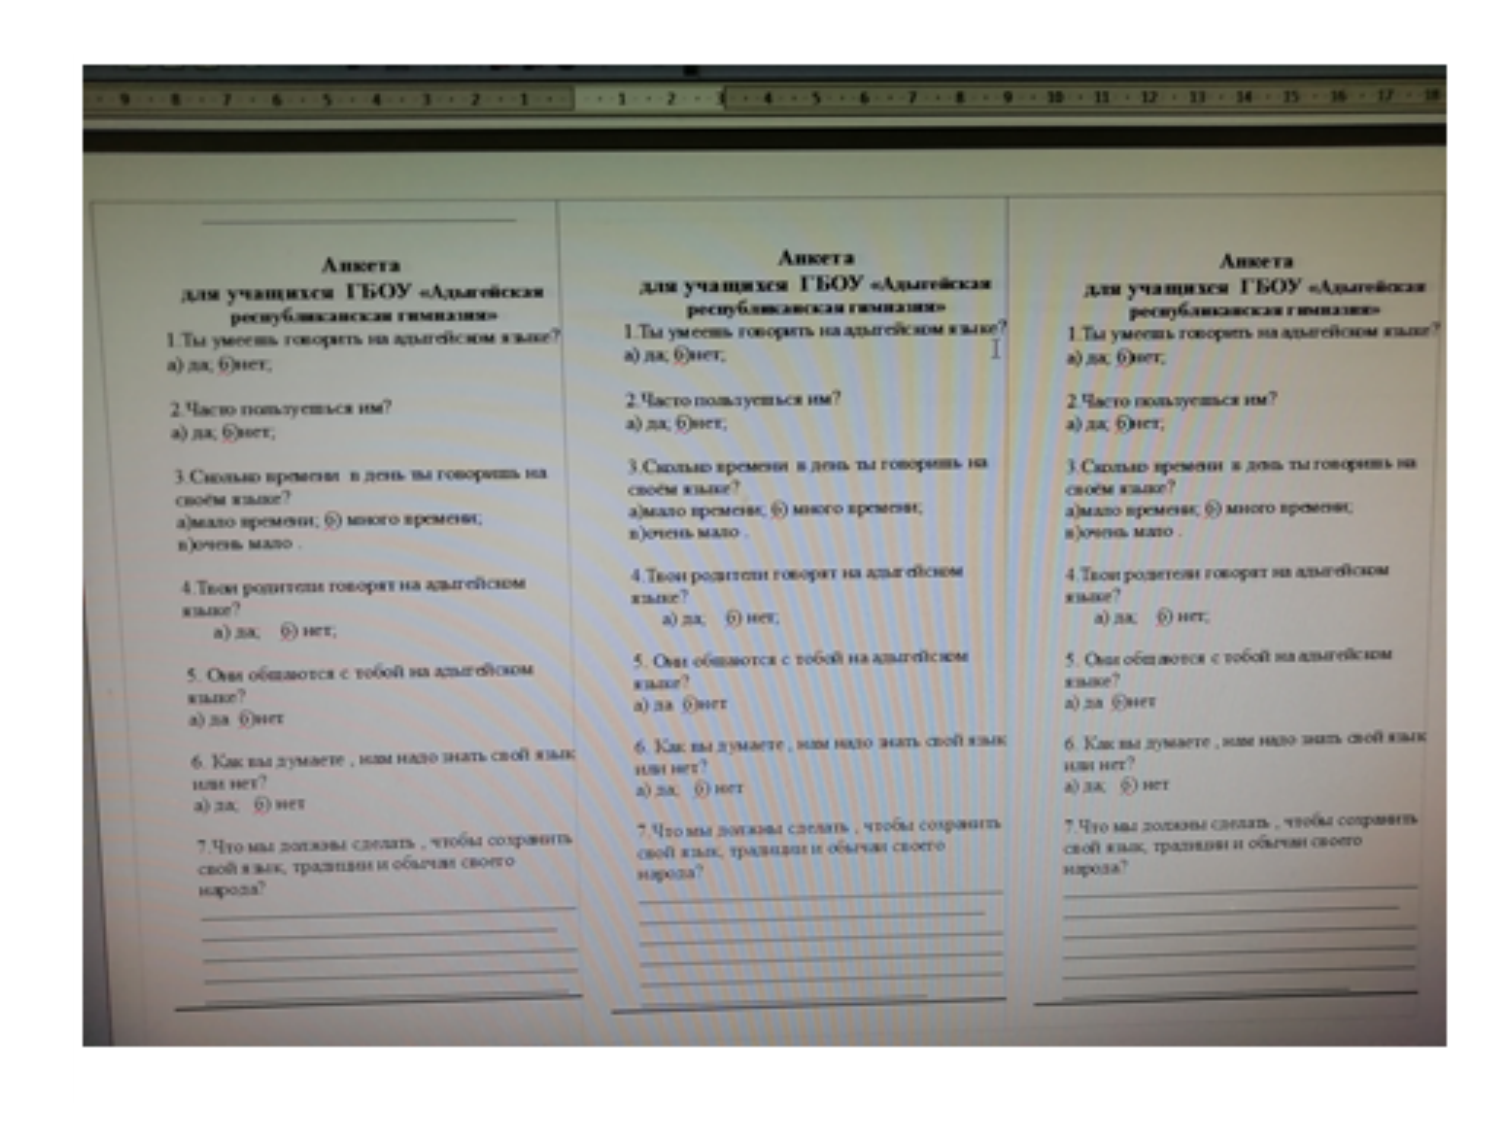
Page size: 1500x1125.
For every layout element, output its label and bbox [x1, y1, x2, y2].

picture [72, 54, 1471, 1104]
